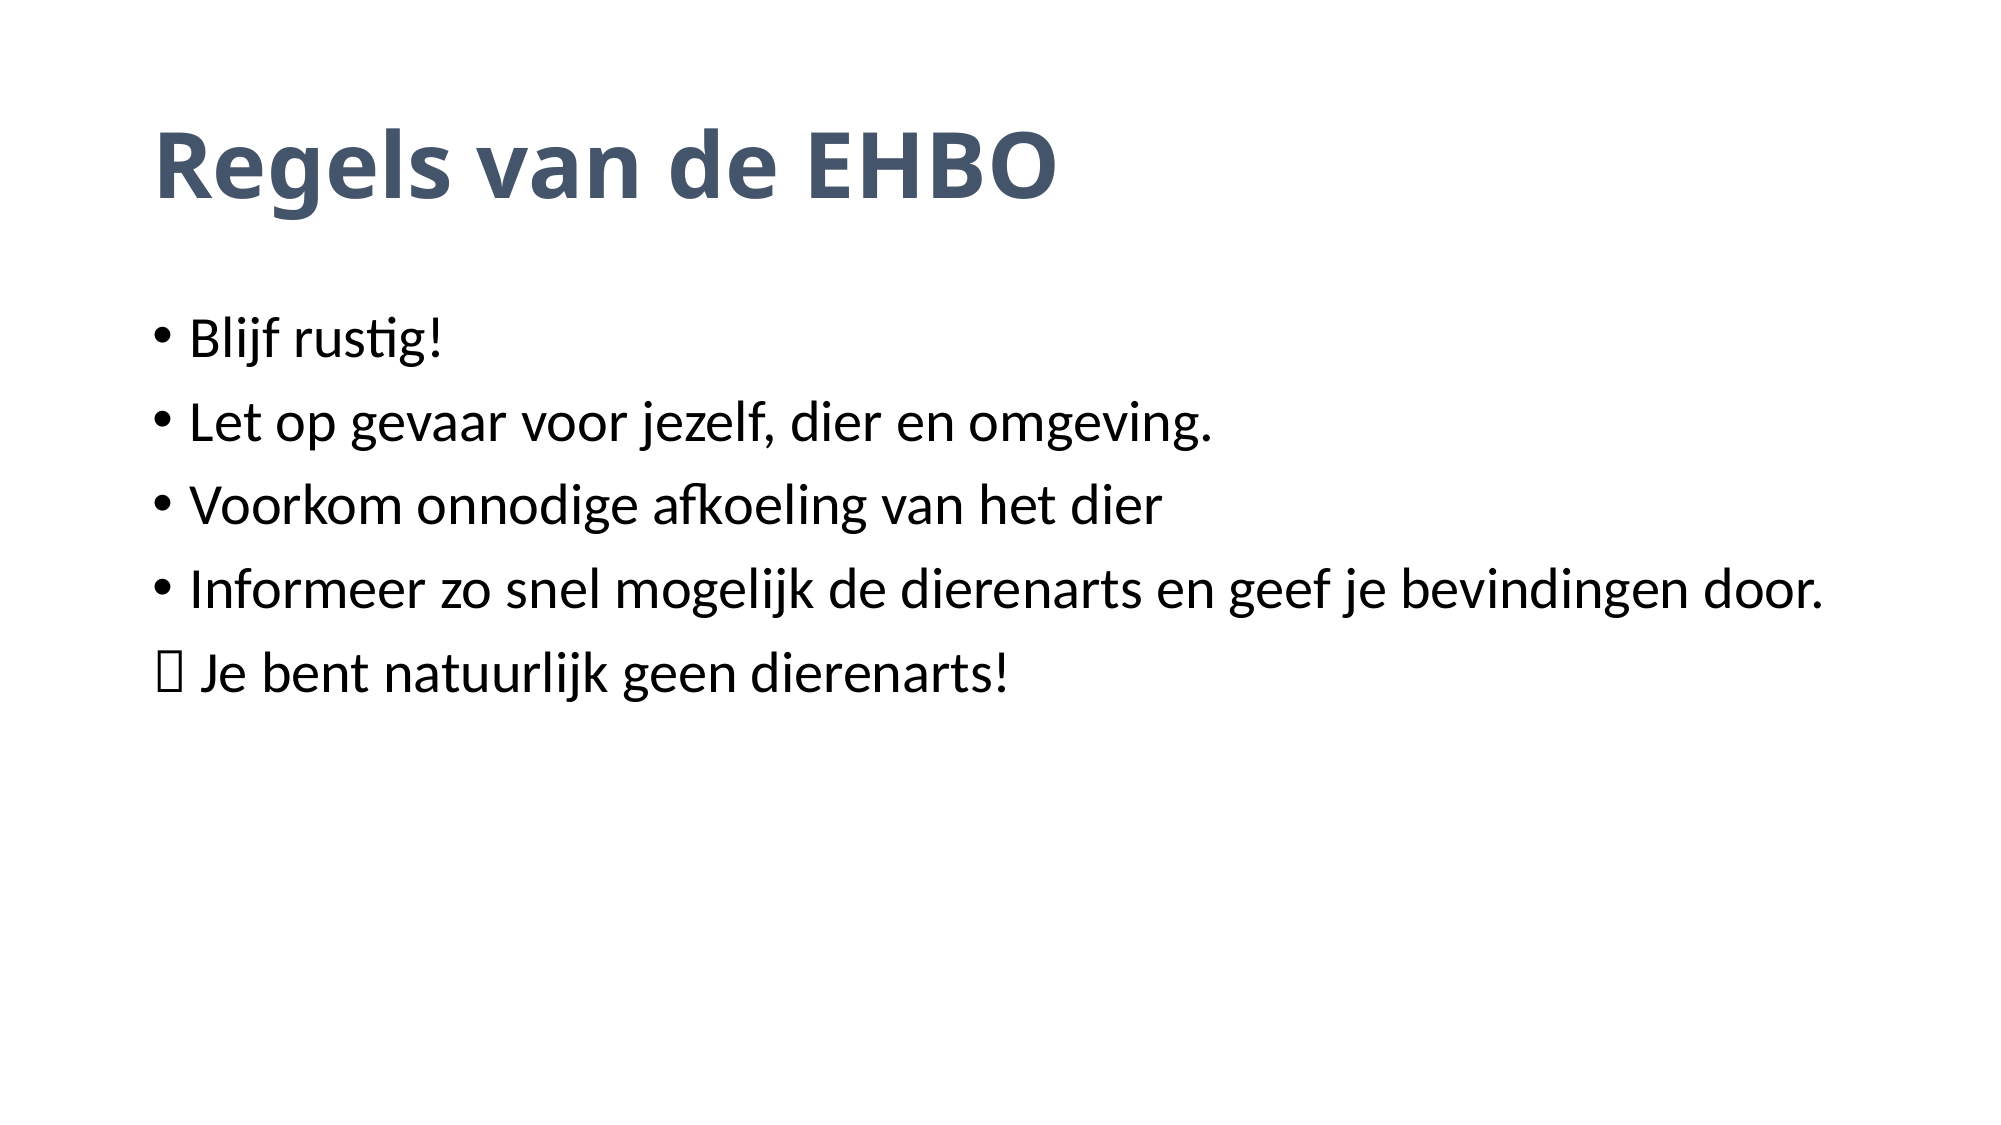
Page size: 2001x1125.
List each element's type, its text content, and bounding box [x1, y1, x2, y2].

title Regels van de EHBO [137, 59, 1863, 278]
list Blijf rustig! Let op gevaar voor jezelf, dier en omgeving. Voorkom onnodige afkoeling van het dier Informeer zo snel mogelijk de dierenarts en geef je bevindingen door.  Je bent natuurlijk geen dierenarts! [137, 299, 1863, 1014]
